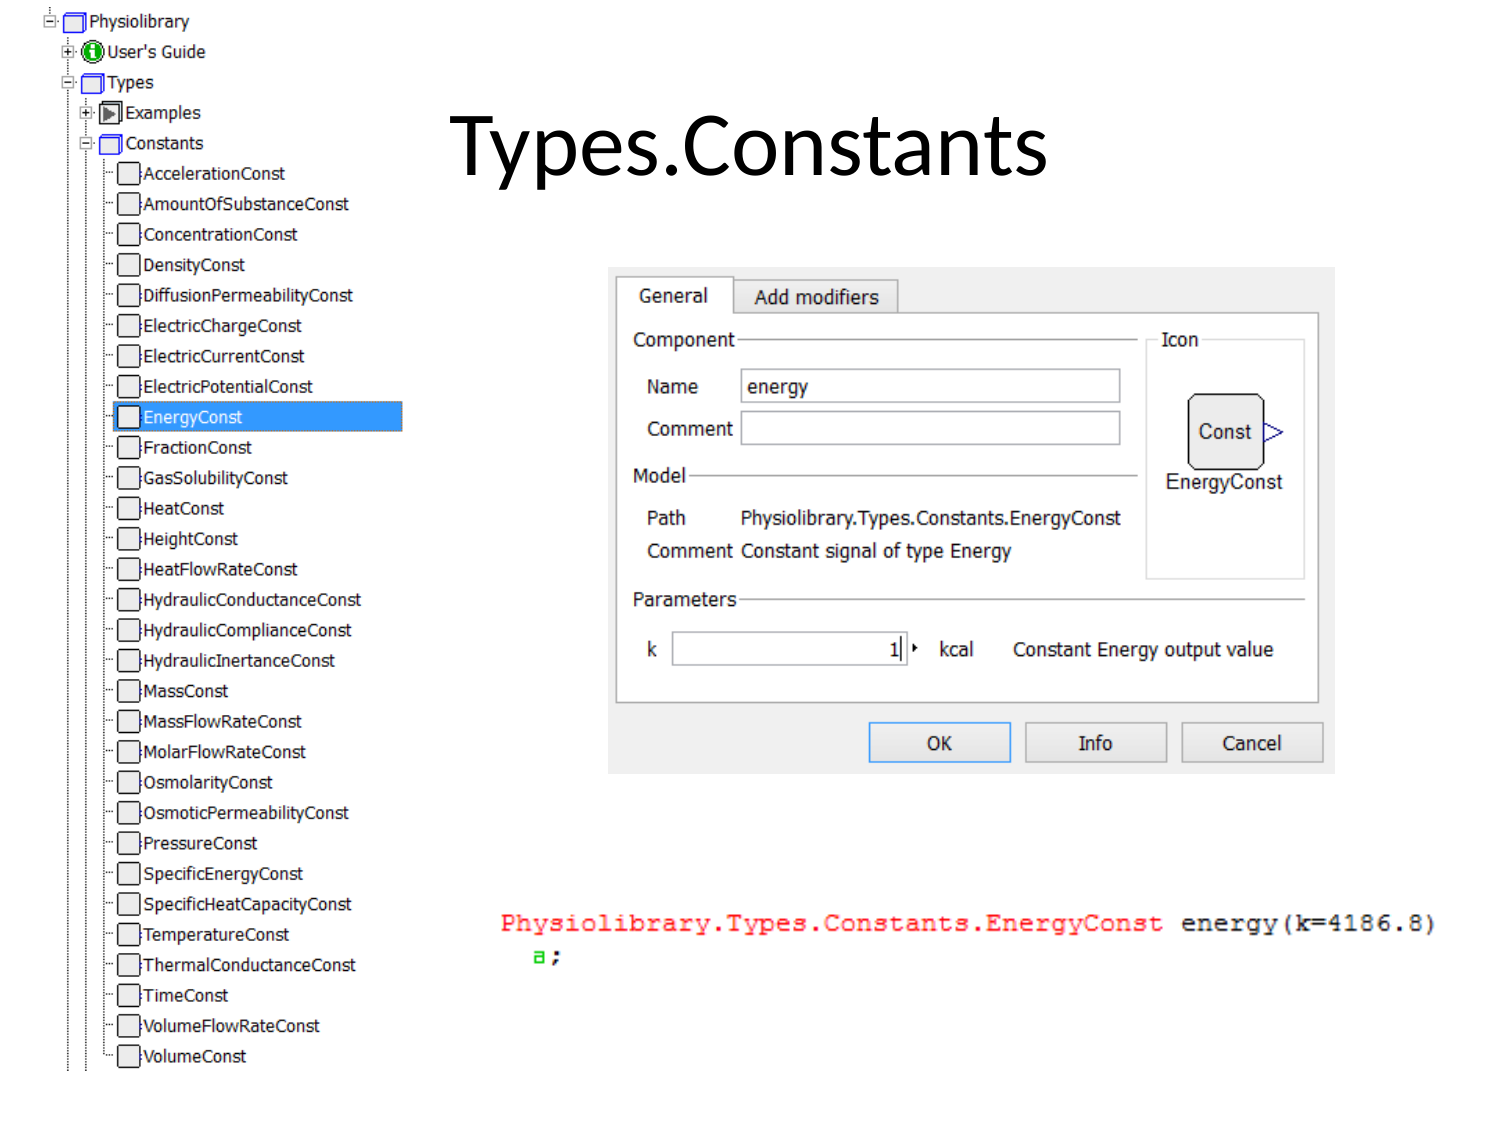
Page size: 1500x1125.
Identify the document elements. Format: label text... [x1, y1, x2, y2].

title Types.Constants [408, 45, 1425, 233]
picture [478, 904, 1481, 977]
picture [608, 266, 1336, 774]
picture [41, 6, 404, 1071]
